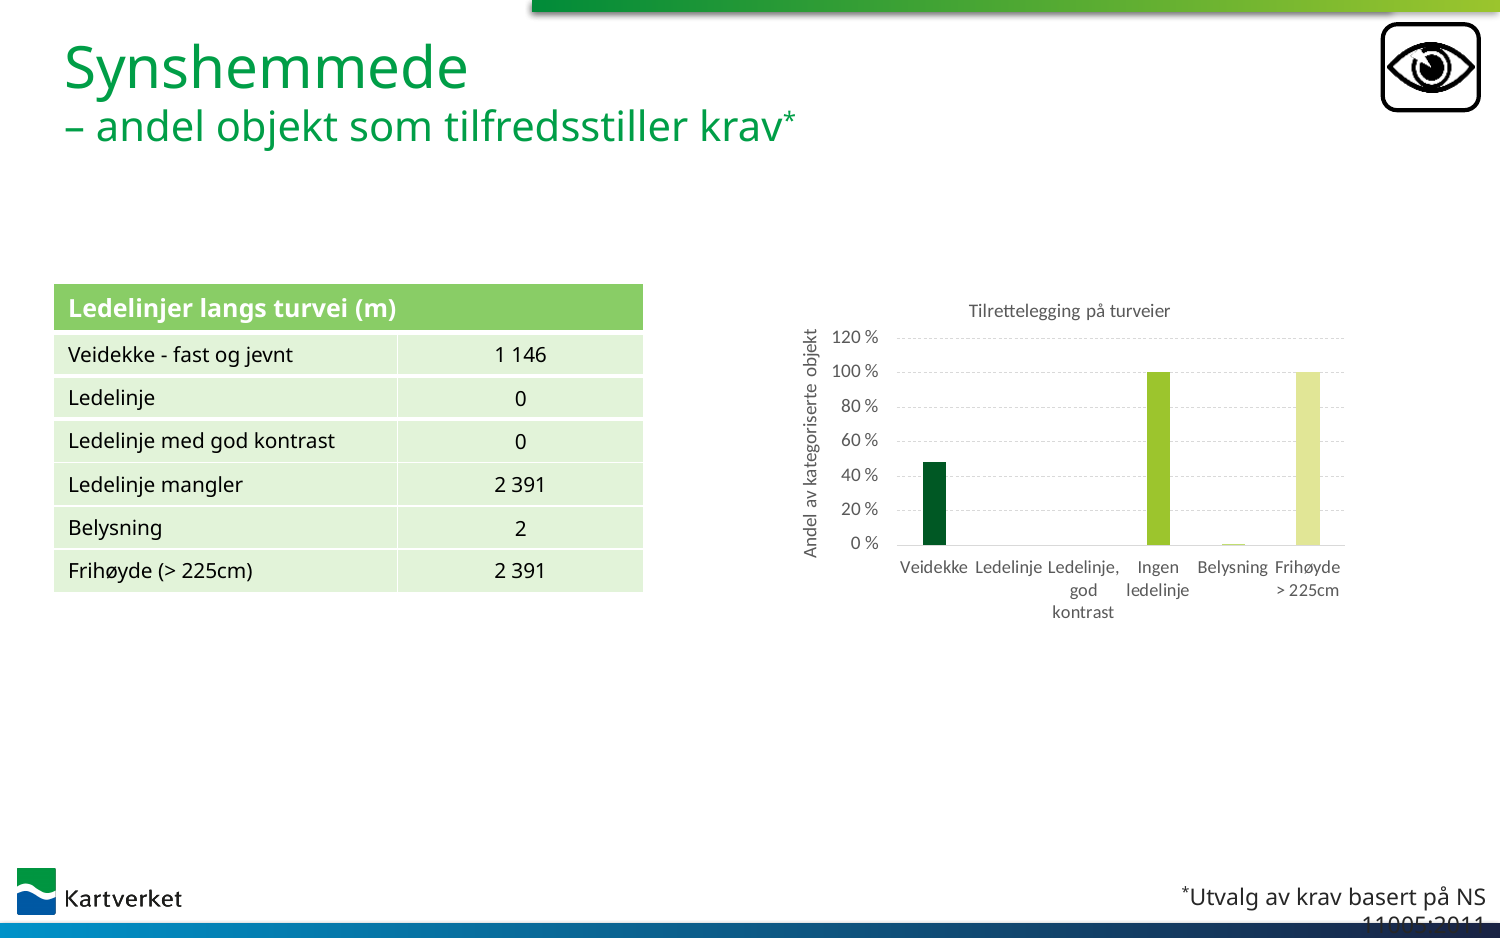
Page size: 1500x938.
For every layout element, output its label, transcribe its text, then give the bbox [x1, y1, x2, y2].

table_cell 2 [398, 507, 643, 548]
picture [791, 291, 1348, 630]
table_cell Ledelinje [54, 378, 397, 417]
table_cell 2 391 [398, 550, 643, 592]
text_box Synshemmede – andel objekt som tilfredsstiller krav* [49, 24, 1431, 158]
text_box *Utvalg av krav basert på NS 11005:2011 [1068, 873, 1500, 938]
table_cell 2 391 [398, 463, 643, 505]
table_cell 1 146 [398, 335, 643, 374]
table_cell Frihøyde (> 225cm) [54, 550, 397, 592]
table_cell 0 [398, 378, 643, 417]
table_header Ledelinjer langs turvei (m) [54, 284, 643, 330]
table_cell Ledelinje mangler [54, 463, 397, 505]
table_cell Belysning [54, 507, 397, 548]
table_cell 0 [398, 421, 643, 462]
table_cell Ledelinje med god kontrast [54, 421, 397, 462]
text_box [1382, 24, 1480, 111]
table_cell Veidekke - fast og jevnt [54, 335, 397, 374]
